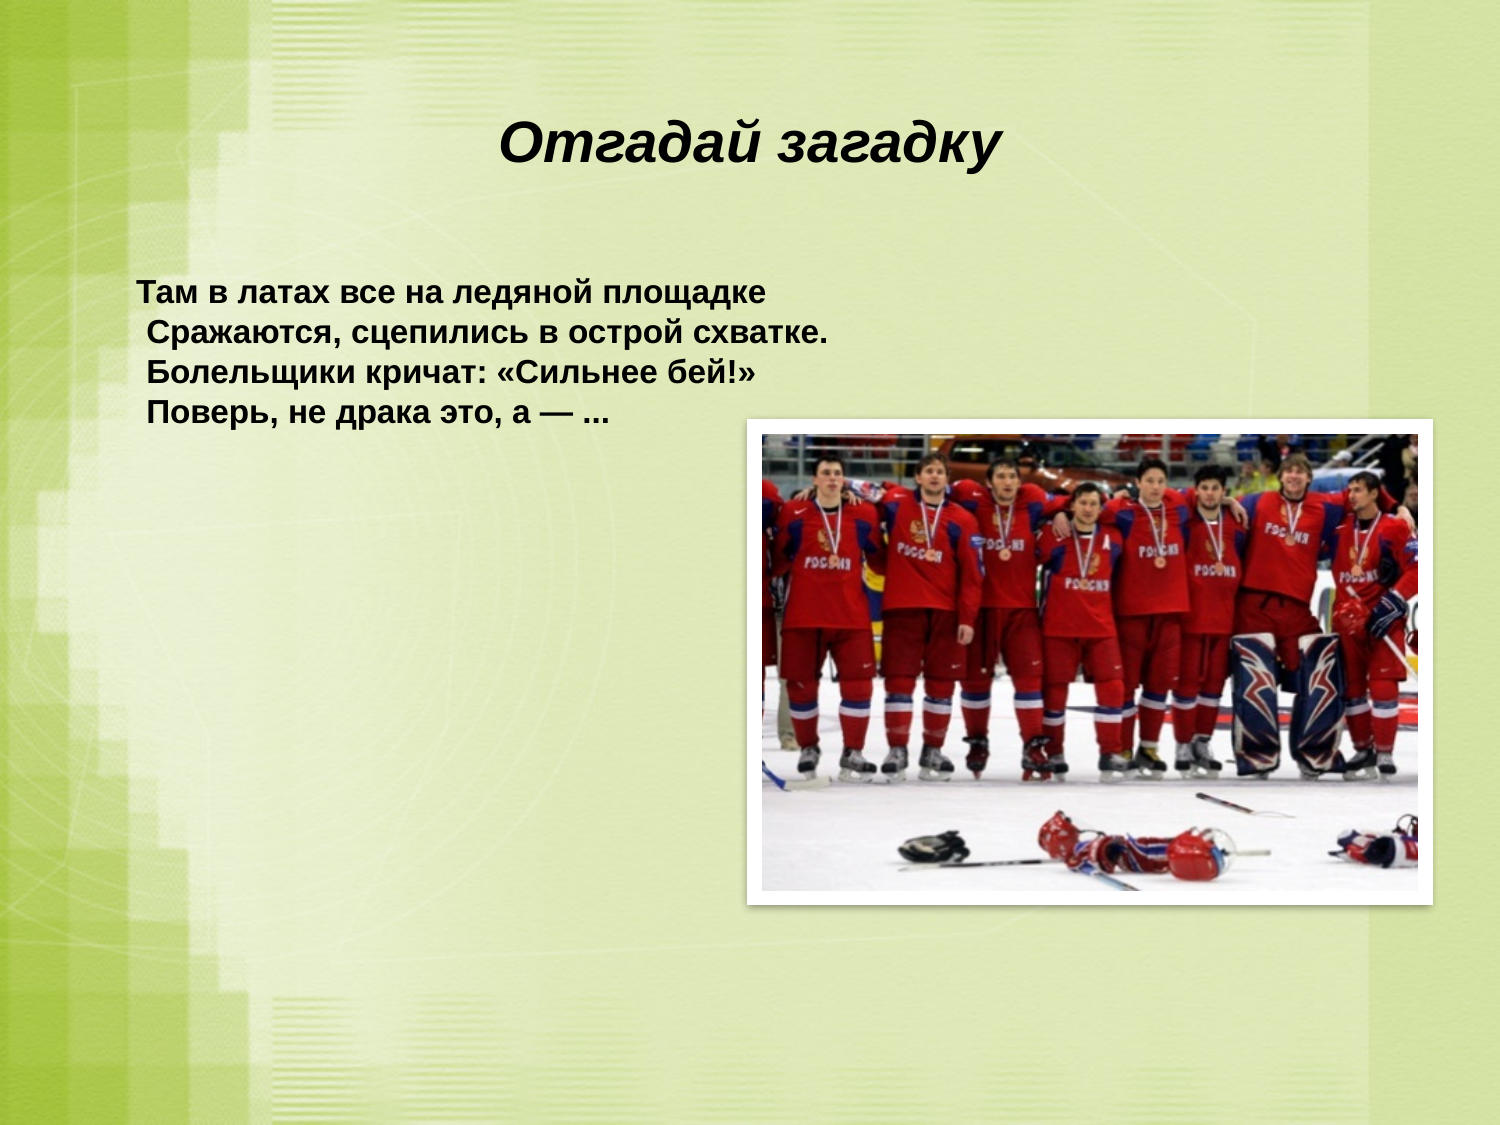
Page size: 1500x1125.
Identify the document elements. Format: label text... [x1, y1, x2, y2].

list Там в латах все на ледяной площадке Сражаются, сцепились в острой схватке. Болельщики кричат: «Сильнее бей!» Поверь, не драка это, а — ... [74, 262, 1426, 1006]
title Отгадай загадку [74, 44, 1426, 233]
picture [0, 0, 1500, 1125]
